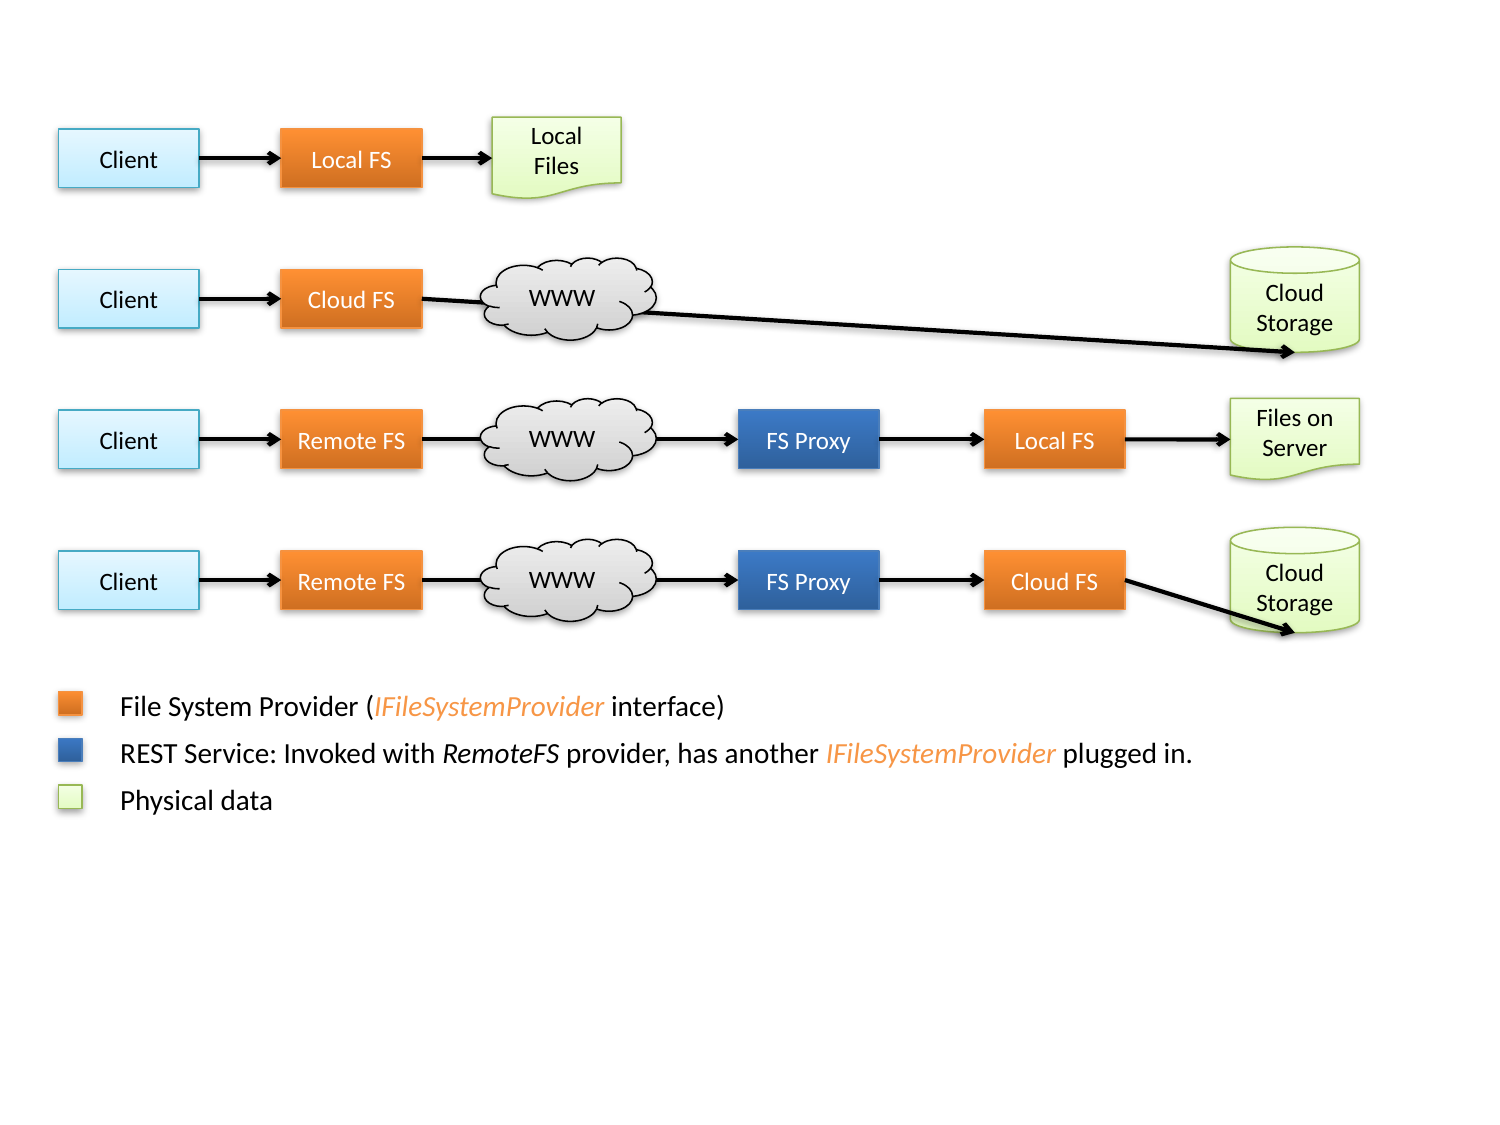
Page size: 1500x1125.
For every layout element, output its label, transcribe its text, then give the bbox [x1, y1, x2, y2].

text_box Client [58, 269, 200, 329]
text_box Cloud FS [280, 269, 423, 329]
text_box Cloud FS [984, 550, 1126, 610]
text_box Physical data [105, 773, 751, 824]
text_box WWW [479, 538, 657, 578]
text_box File System Provider (IFileSystemProvider interface) [105, 679, 751, 726]
text_box [58, 738, 83, 762]
text_box Cloud Storage [1229, 526, 1361, 634]
text_box WWW [479, 397, 657, 437]
text_box Cloud Storage [1229, 246, 1361, 354]
text_box WWW [479, 257, 657, 297]
text_box Files on Server [1229, 397, 1361, 481]
text_box WWW [483, 590, 652, 623]
text_box Local FS [984, 409, 1126, 469]
text_box Client [58, 409, 200, 469]
text_box [58, 784, 83, 809]
text_box Local FS [280, 128, 423, 188]
text_box Client [58, 128, 200, 188]
text_box Local Files [491, 116, 622, 199]
text_box Client [58, 550, 200, 610]
text_box FS Proxy [738, 409, 880, 469]
text_box WWW [483, 449, 652, 482]
text_box Remote FS [280, 409, 423, 469]
text_box [58, 691, 83, 716]
text_box Remote FS [280, 550, 423, 610]
text_box WWW [483, 308, 653, 341]
text_box FS Proxy [738, 550, 880, 610]
text_box REST Service: Invoked with RemoteFS provider, has another IFileSystemProvider plugged in. [105, 726, 1372, 777]
